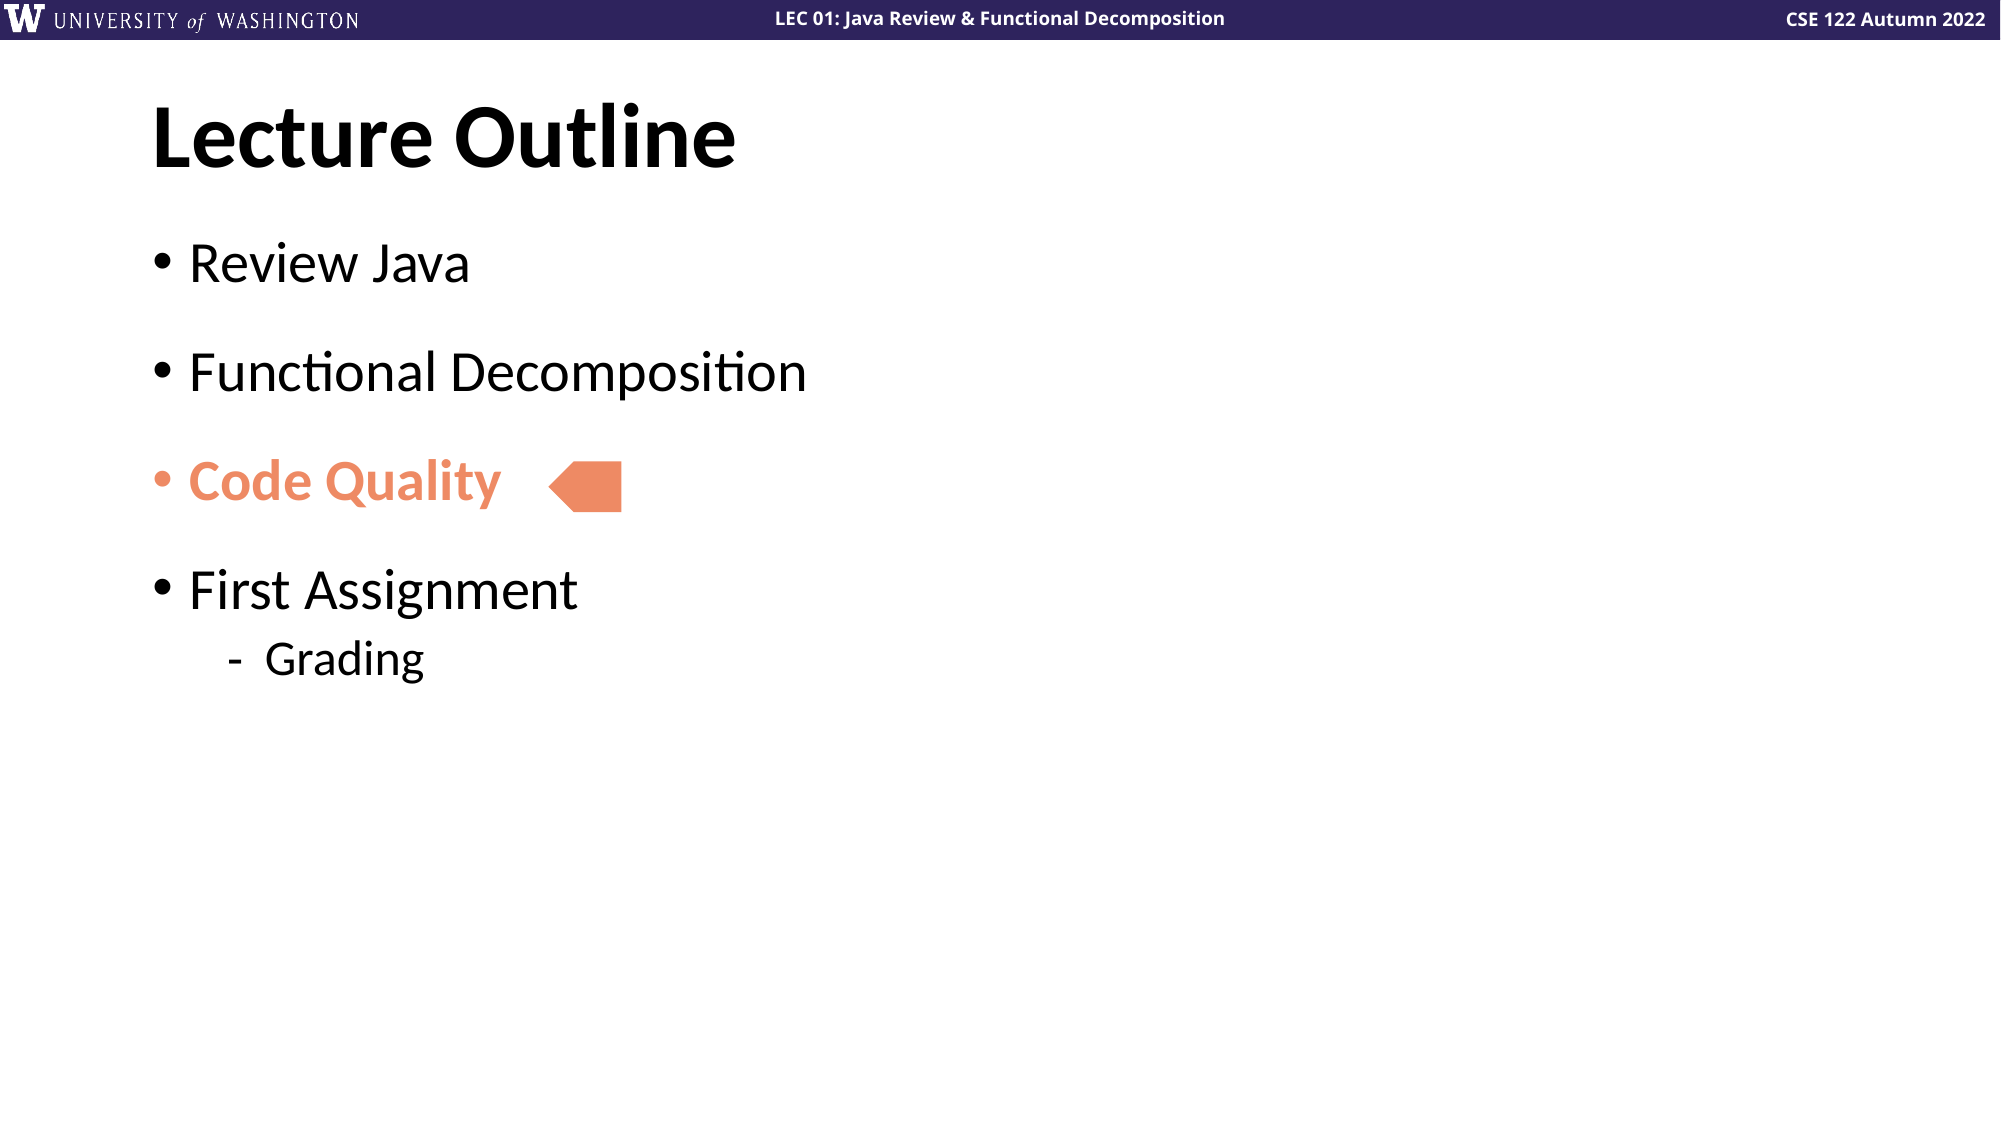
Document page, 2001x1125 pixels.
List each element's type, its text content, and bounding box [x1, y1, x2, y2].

picture [4, 4, 358, 33]
text_box [546, 460, 623, 514]
list Review Java Functional Decomposition Code Quality First Assignment Grading [137, 224, 1863, 1014]
title Lecture Outline [137, 74, 1863, 200]
